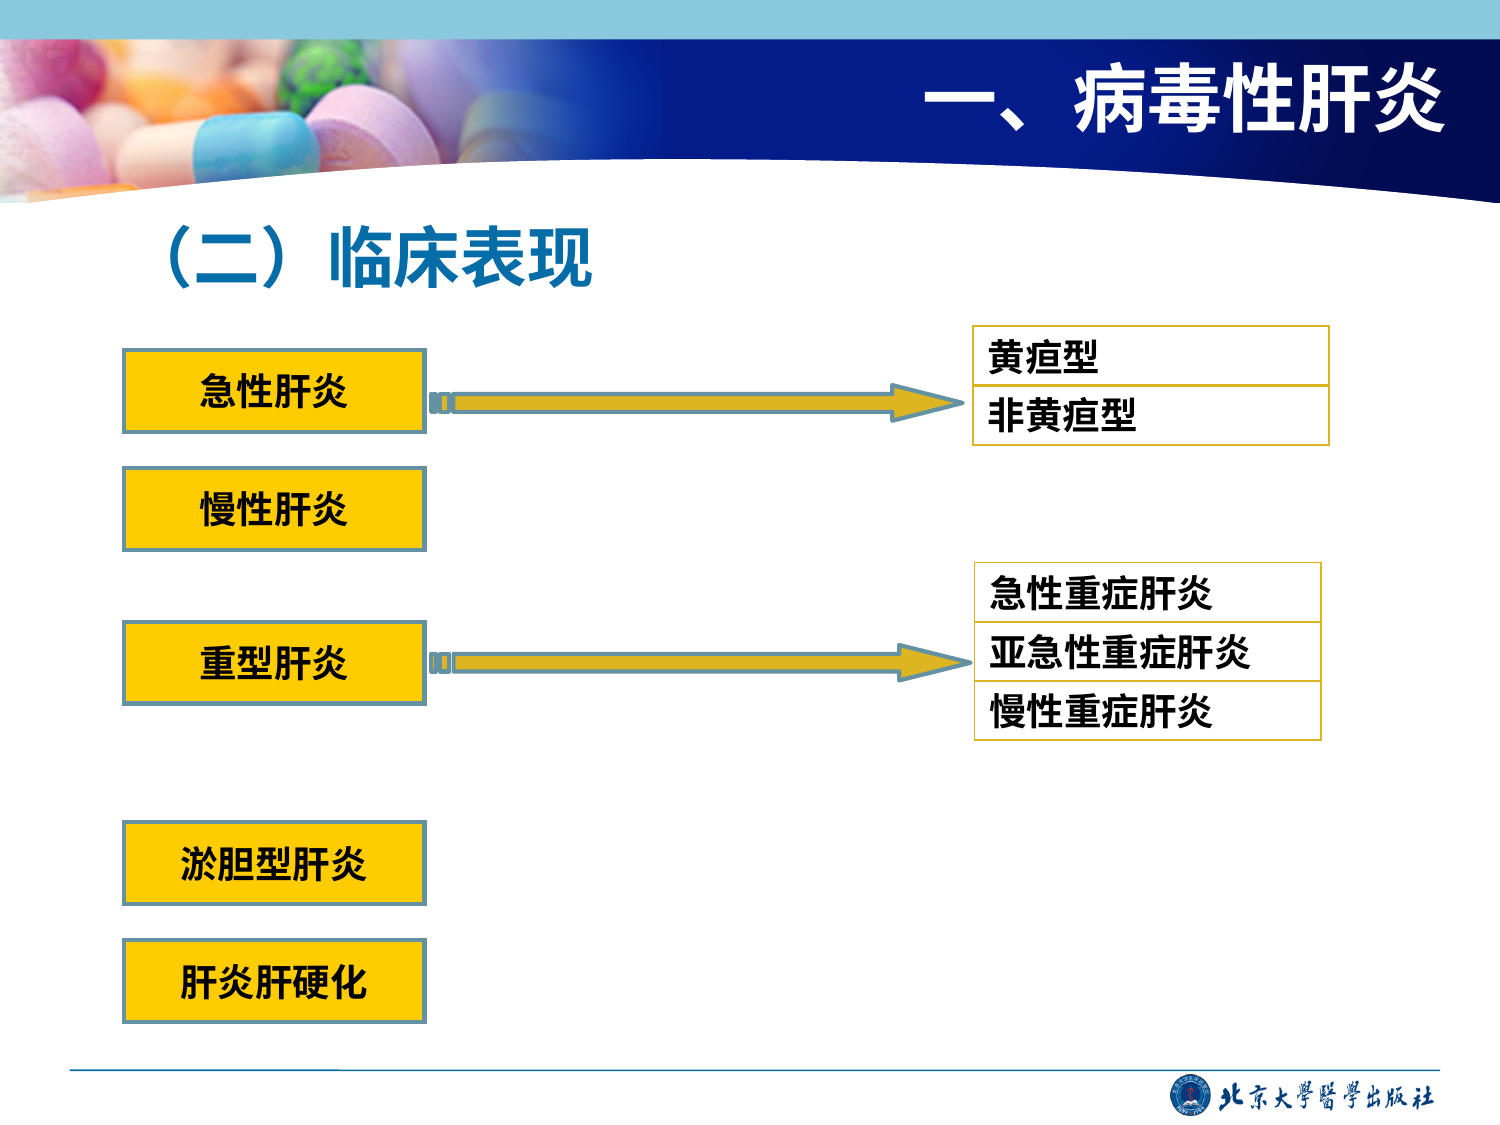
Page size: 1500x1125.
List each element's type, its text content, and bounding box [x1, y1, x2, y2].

picture [1170, 1074, 1436, 1118]
text_box （二）临床表现 [112, 207, 798, 303]
picture [0, 40, 1500, 203]
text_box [123, 326, 1330, 1023]
title 一、病毒性肝炎 [137, 49, 1463, 143]
